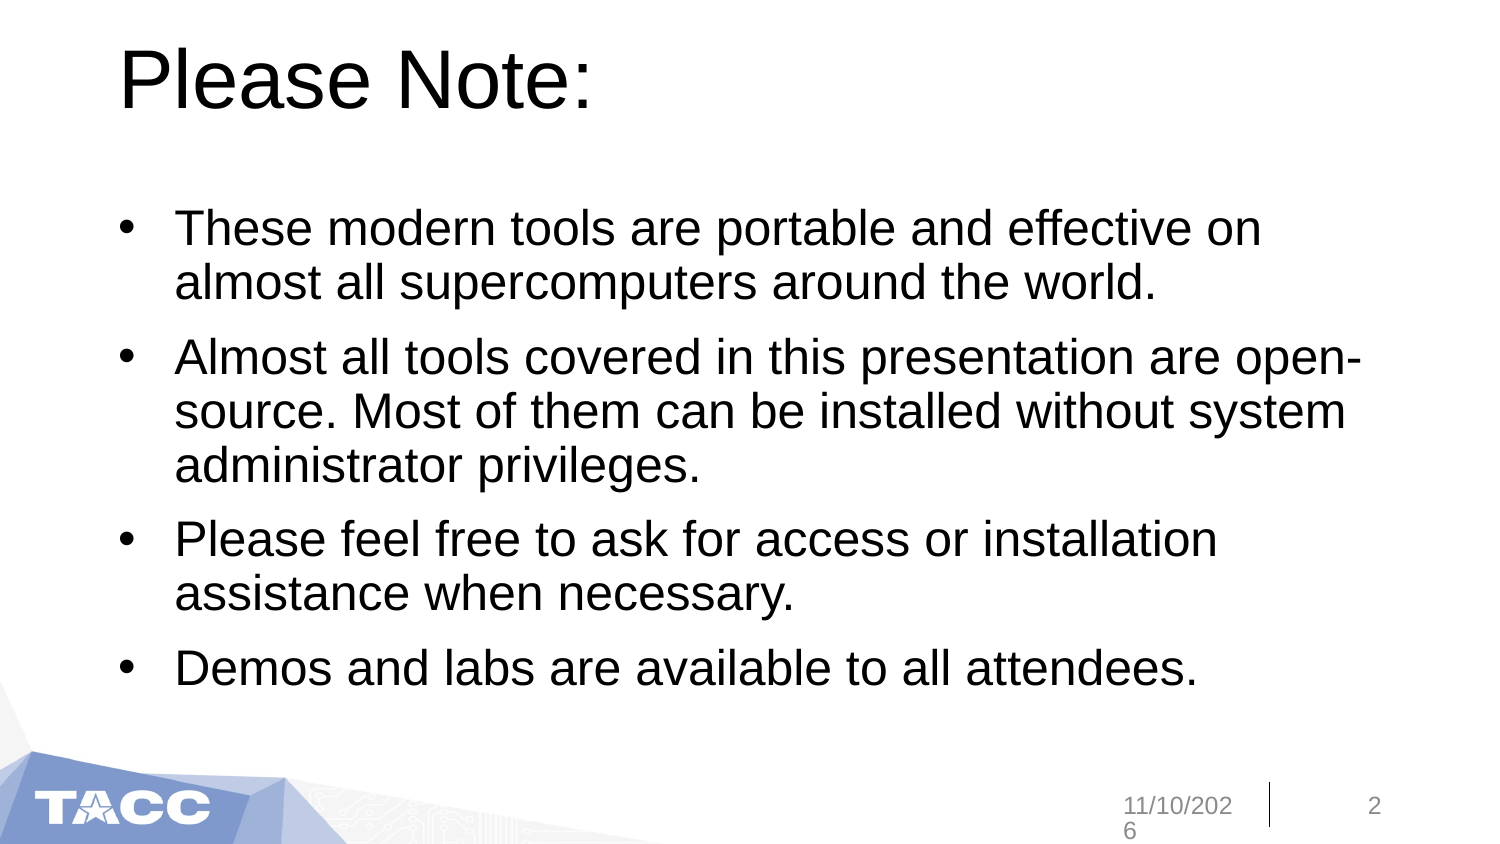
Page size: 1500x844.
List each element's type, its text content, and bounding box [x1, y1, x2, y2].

picture [0, 0, 1500, 844]
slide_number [1108, 782, 1255, 827]
list These modern tools are portable and effective on almost all supercomputers around the world. Almost all tools covered in this presentation are open-source. Most of them can be installed without system administrator privileges. Please feel free to ask for access or installation assistance when necessary. Demos and labs are available to all attendees. [103, 194, 1416, 746]
slide_number 2 [1284, 782, 1397, 827]
title Please Note: [103, 0, 1397, 164]
